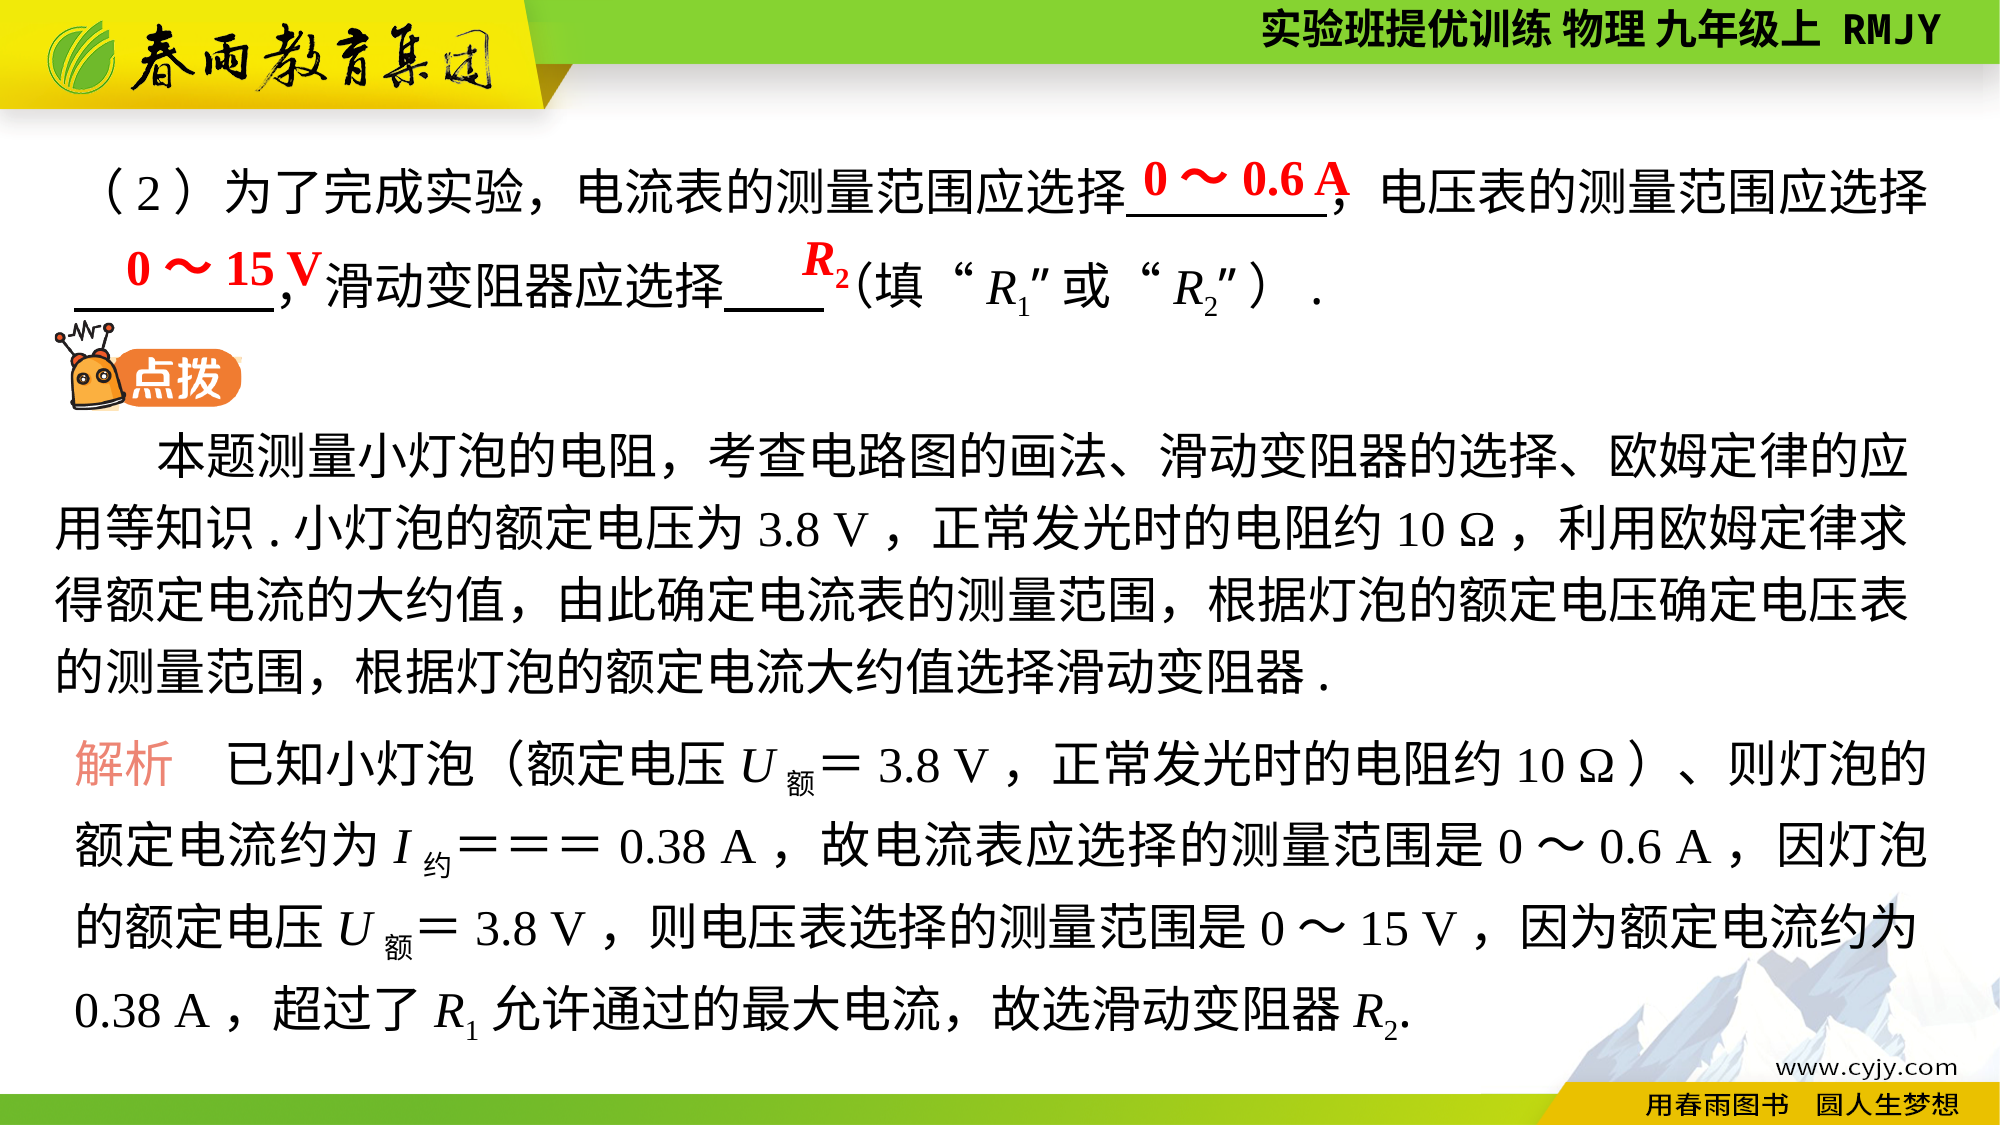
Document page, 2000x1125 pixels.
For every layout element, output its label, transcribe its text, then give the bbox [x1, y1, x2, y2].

list （2）为了完成实验，电流表的测量范围应选择 ，电压表的测量范围应选择 ，滑动变阻器应选择 （填“R1”或“R2”）. [59, 122, 1944, 308]
text_box R2 [787, 218, 865, 302]
picture [0, 0, 2000, 1125]
text_box 0～0.6 A [1128, 138, 1366, 213]
text_box 本题测量小灯泡的电阻，考查电路图的画法、滑动变阻器的选择、欧姆定律的应用等知识.小灯泡的额定电压为3.8 V，正常发光时的电阻约10 Ω，利用欧姆定律求得额定电流的大约值，由此确定电流表的测量范围，根据灯泡的额定电压确定电压表的测量范围，根据灯泡的额定电流大约值选择滑动变阻器. [40, 404, 1925, 708]
text_box 0～15 V [111, 227, 338, 303]
